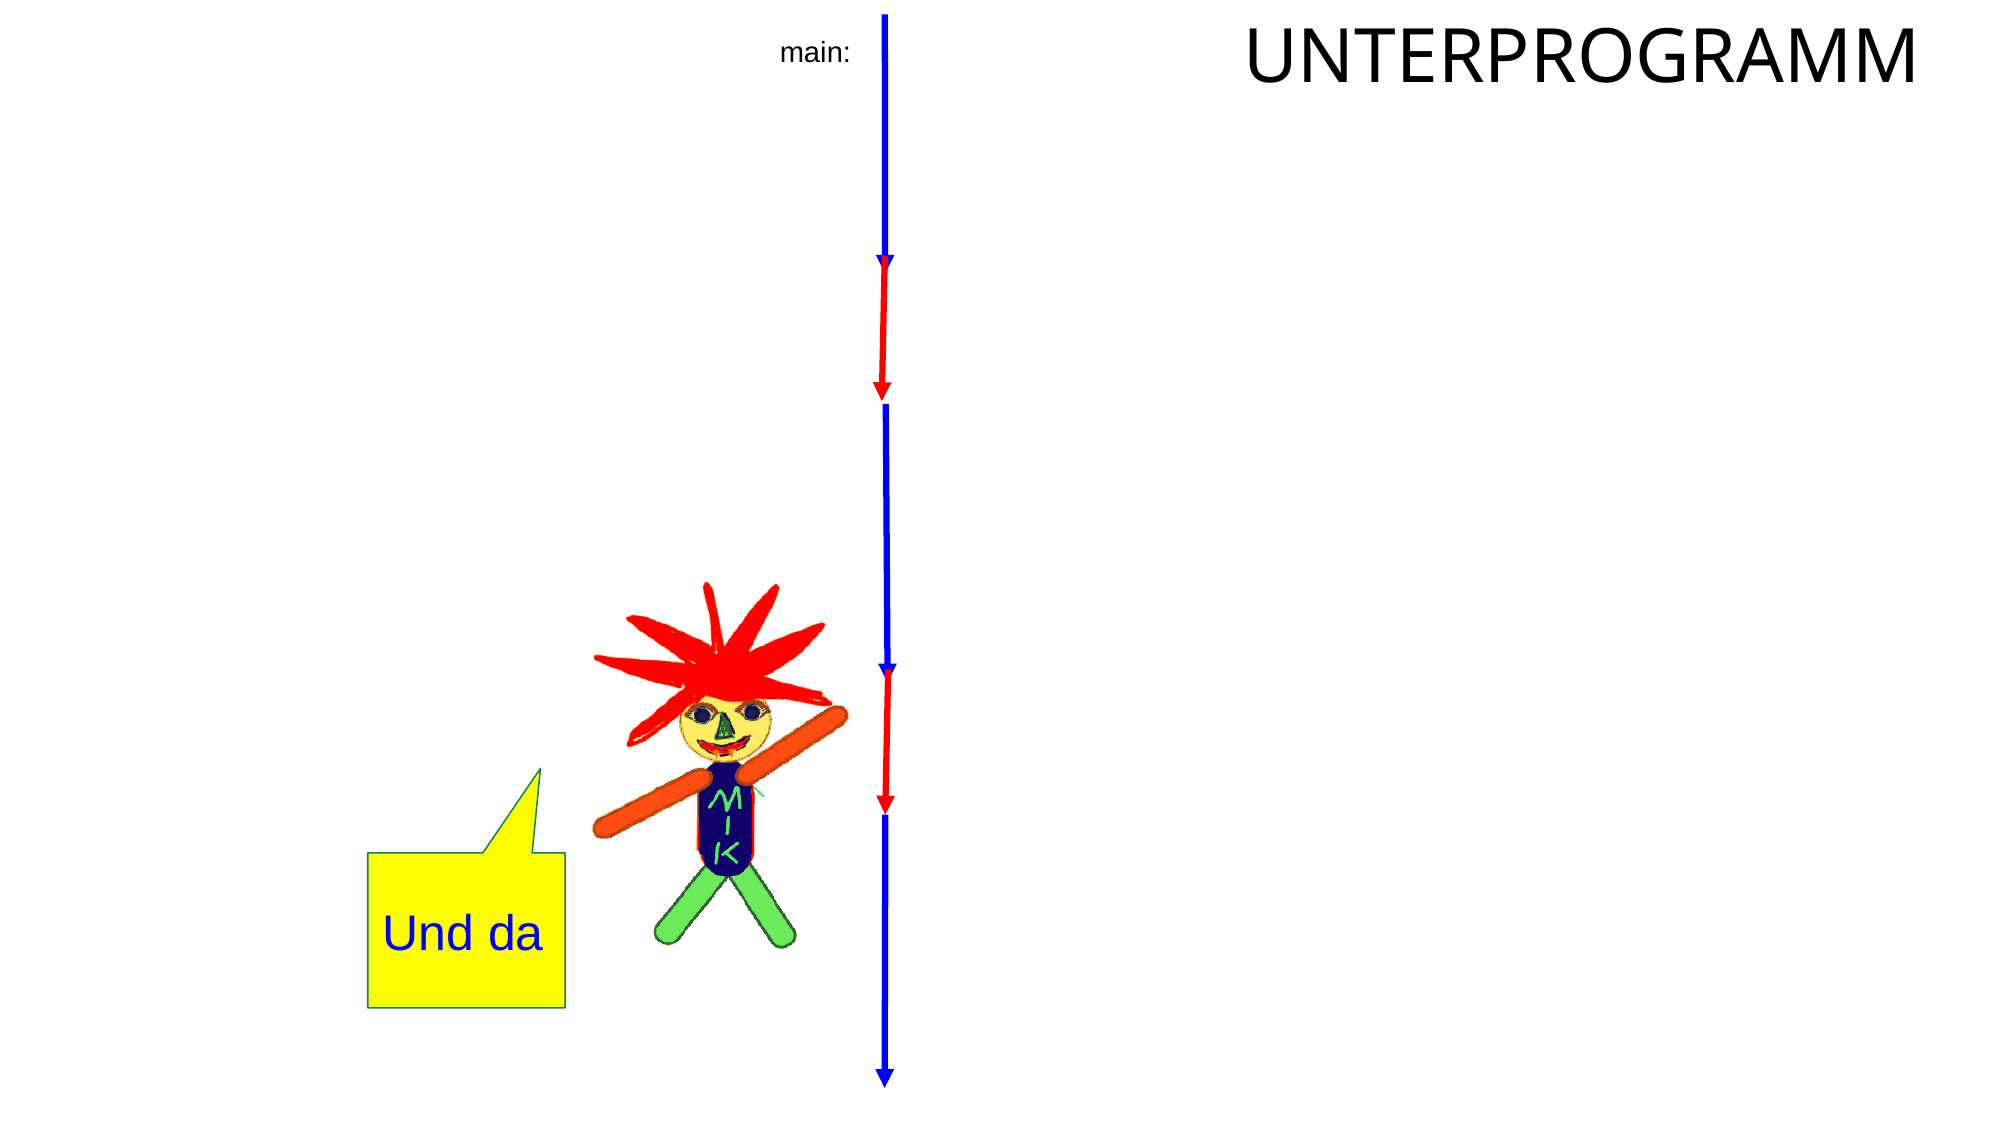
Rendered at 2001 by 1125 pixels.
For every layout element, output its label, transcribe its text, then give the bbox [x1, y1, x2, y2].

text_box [884, 669, 889, 815]
title UNTERPROGRAMM [1228, 0, 2000, 116]
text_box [881, 255, 885, 402]
picture [564, 572, 865, 957]
text_box Und da [367, 768, 566, 1008]
text_box main: [764, 17, 881, 98]
